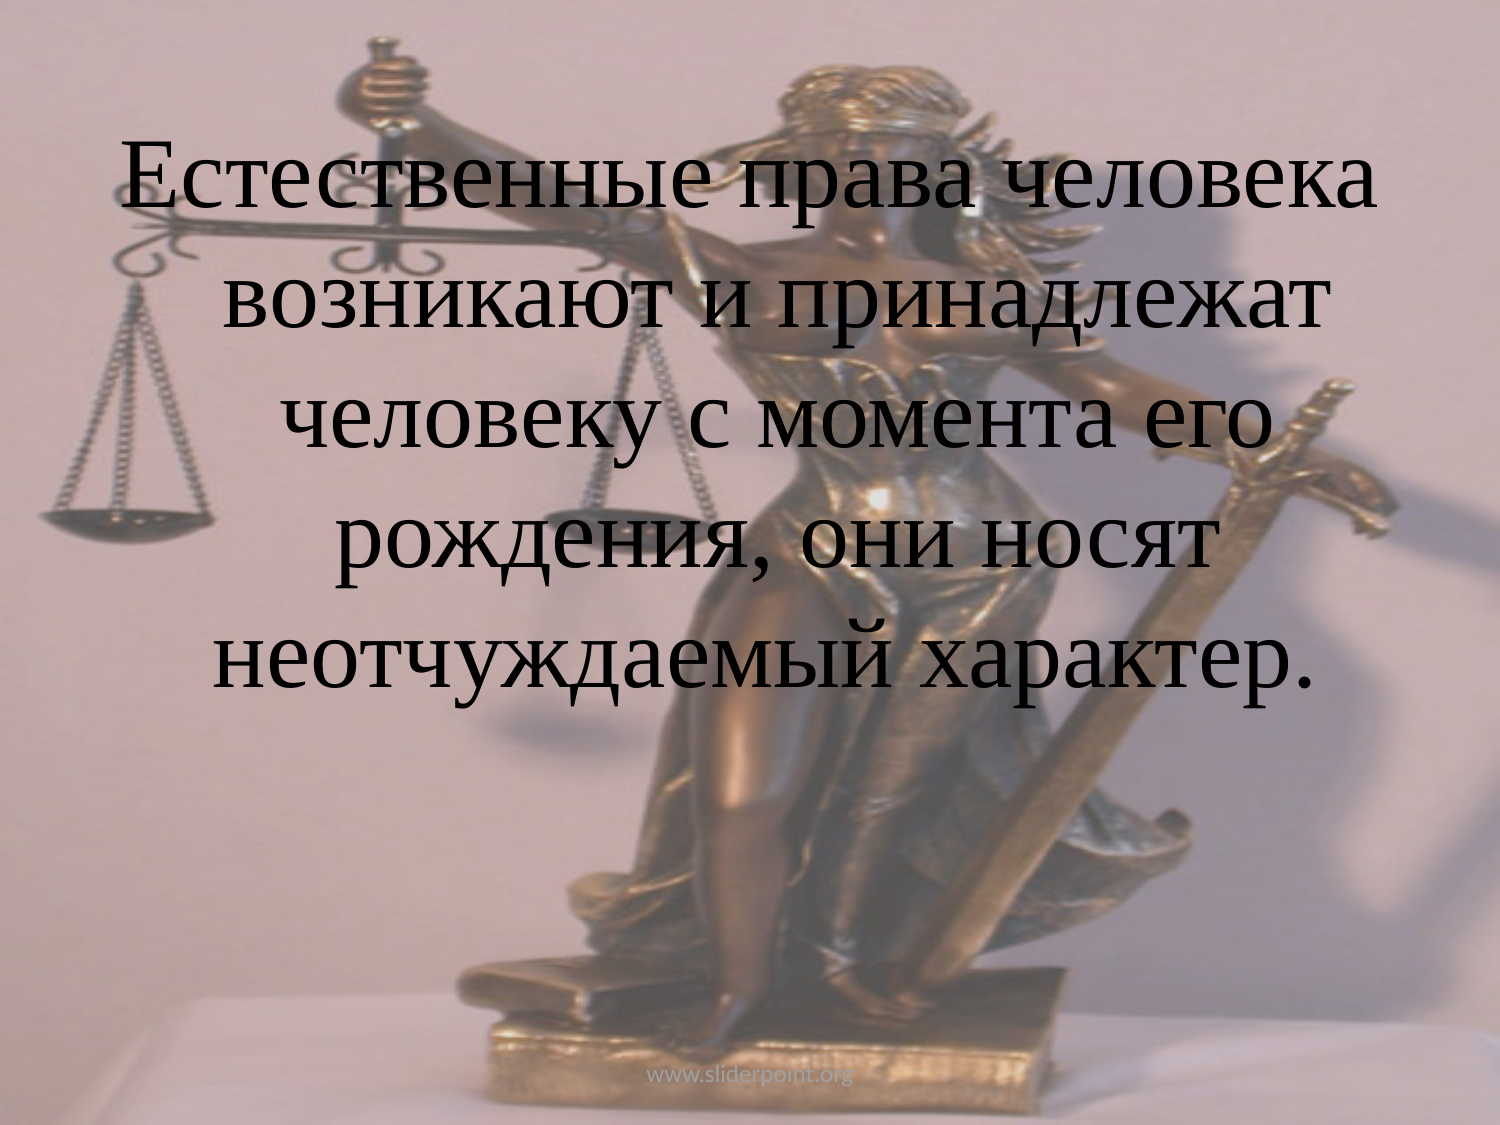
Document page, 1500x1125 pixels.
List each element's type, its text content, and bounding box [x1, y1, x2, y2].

list Естественные права человека возникают и принадлежат человеку с момента его рождения, они носят неотчуждаемый характер. [0, 0, 1500, 1125]
footer www.sliderpoint.org [512, 1042, 988, 1103]
